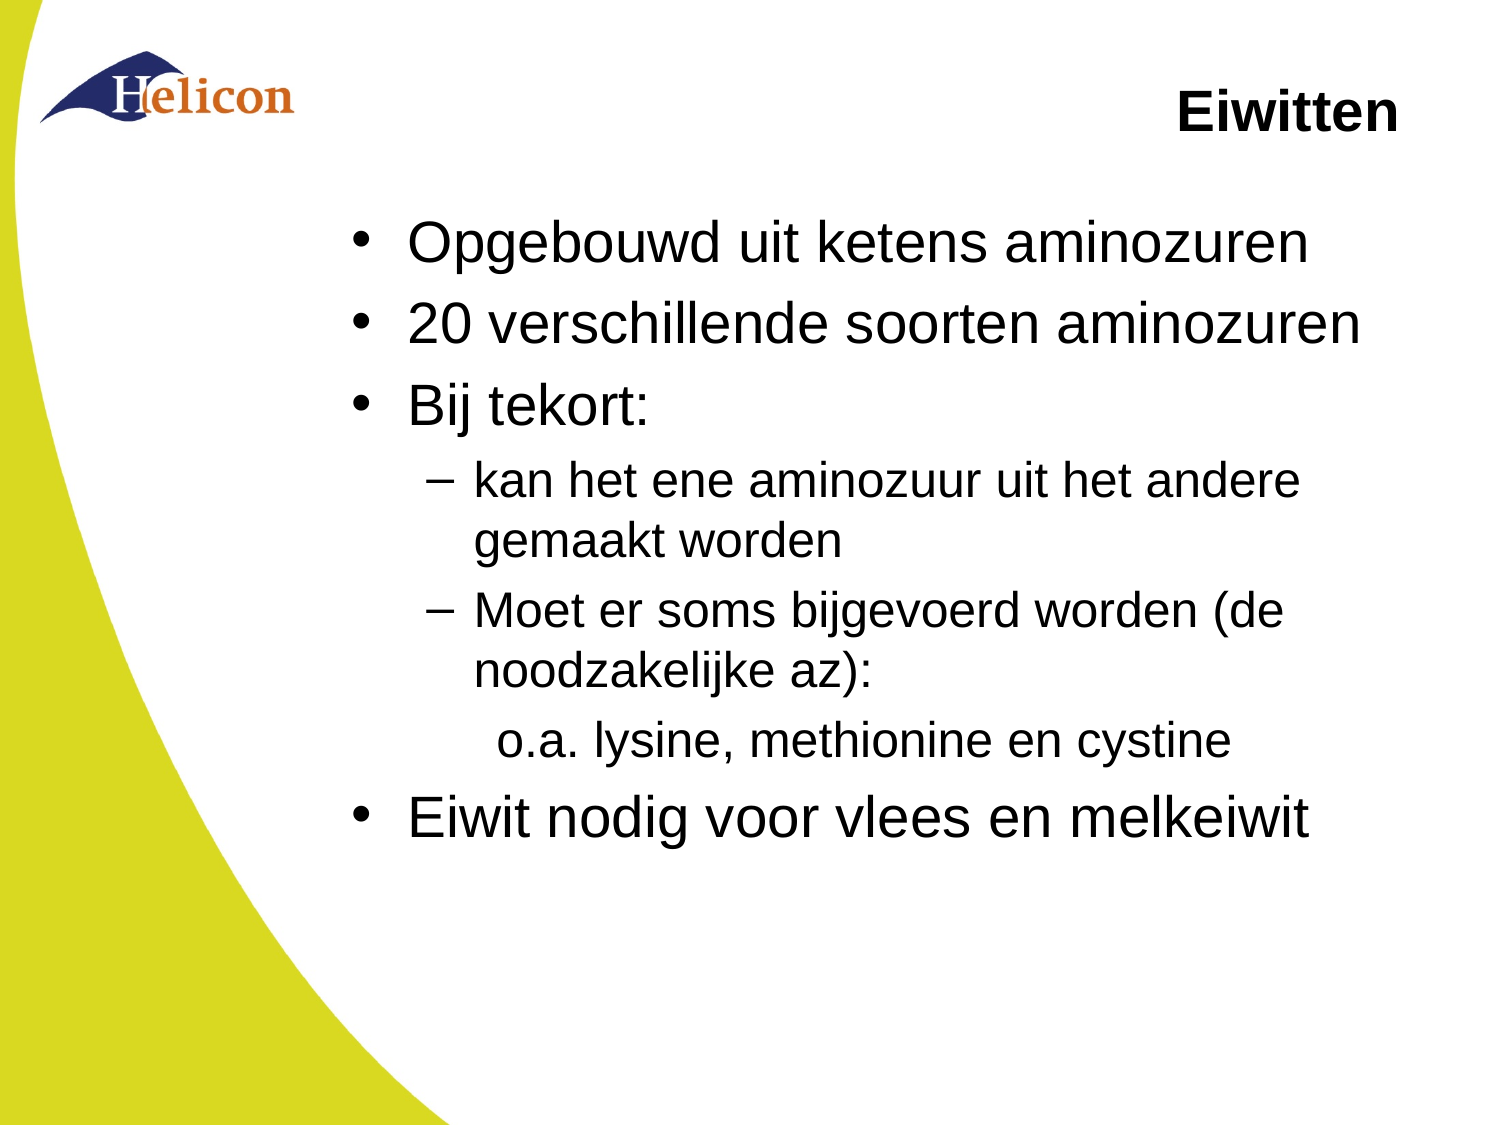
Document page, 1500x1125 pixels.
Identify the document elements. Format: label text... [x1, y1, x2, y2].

picture [0, 0, 1500, 1125]
list Opgebouwd uit ketens aminozuren 20 verschillende soorten aminozuren Bij tekort: kan het ene aminozuur uit het andere gemaakt worden Moet er soms bijgevoerd worden (de noodzakelijke az): o.a. lysine, methionine en cystine Eiwit nodig voor vlees en melkeiwit [336, 196, 1425, 1005]
title Eiwitten [324, 54, 1415, 161]
